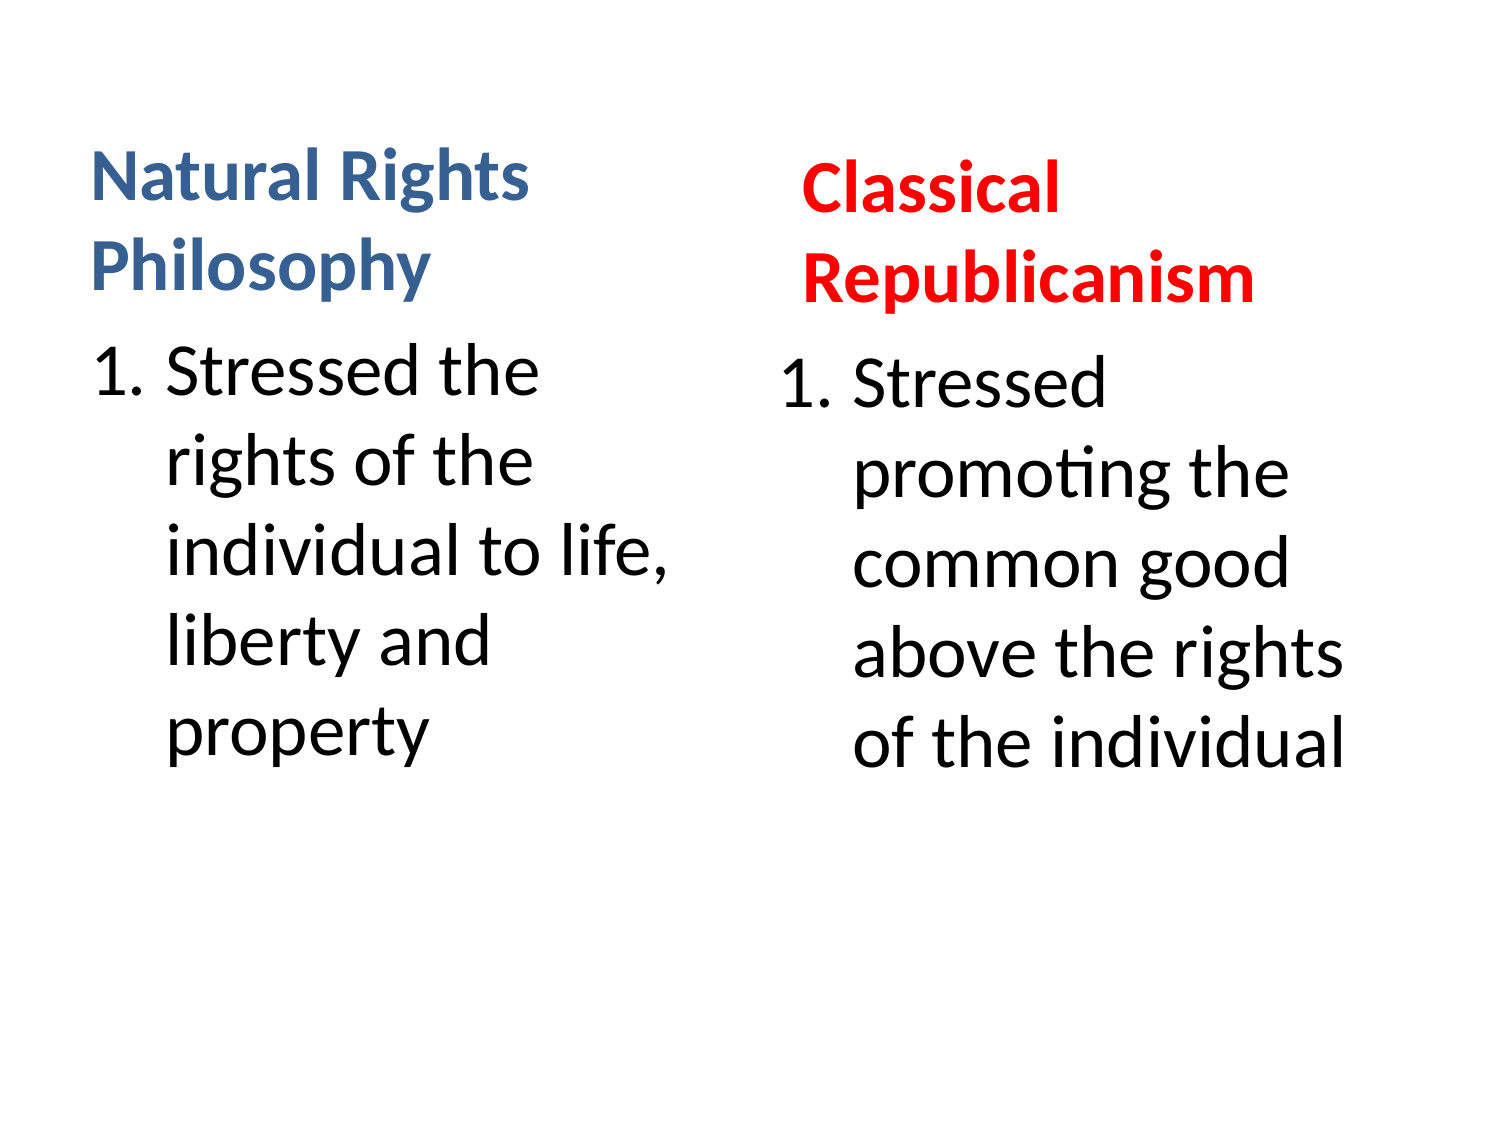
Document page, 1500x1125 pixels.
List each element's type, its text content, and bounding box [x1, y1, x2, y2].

list Stressed the rights of the individual to life, liberty and property [75, 312, 738, 1005]
list Classical Republicanism [787, 112, 1425, 324]
list Stressed promoting the common good above the rights of the individual [761, 324, 1425, 1063]
list Natural Rights Philosophy [75, 99, 738, 312]
